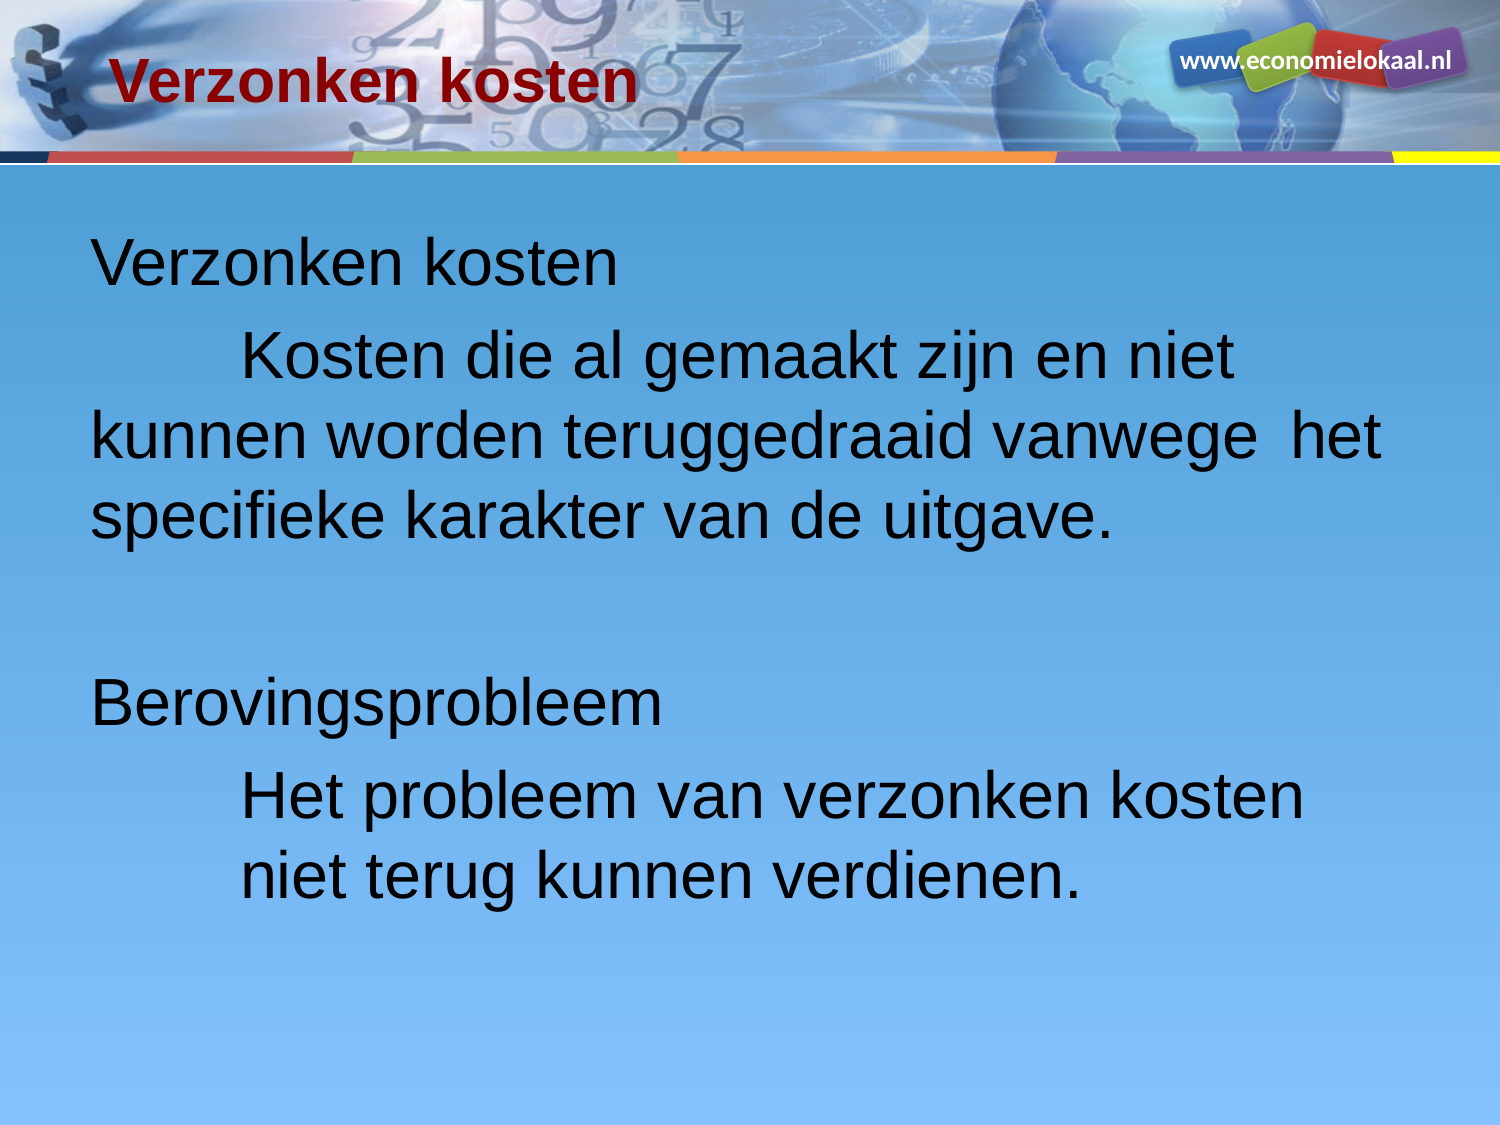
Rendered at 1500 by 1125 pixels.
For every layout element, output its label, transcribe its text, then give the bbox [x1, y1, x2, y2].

picture [0, 0, 1500, 151]
list Verzonken kosten Kosten die al gemaakt zijn en niet kunnen worden teruggedraaid vanwege het specifieke karakter van de uitgave. Berovingsprobleem Het probleem van verzonken kosten niet terug kunnen verdienen. [74, 210, 1426, 1055]
title Verzonken kosten [93, 34, 1121, 120]
